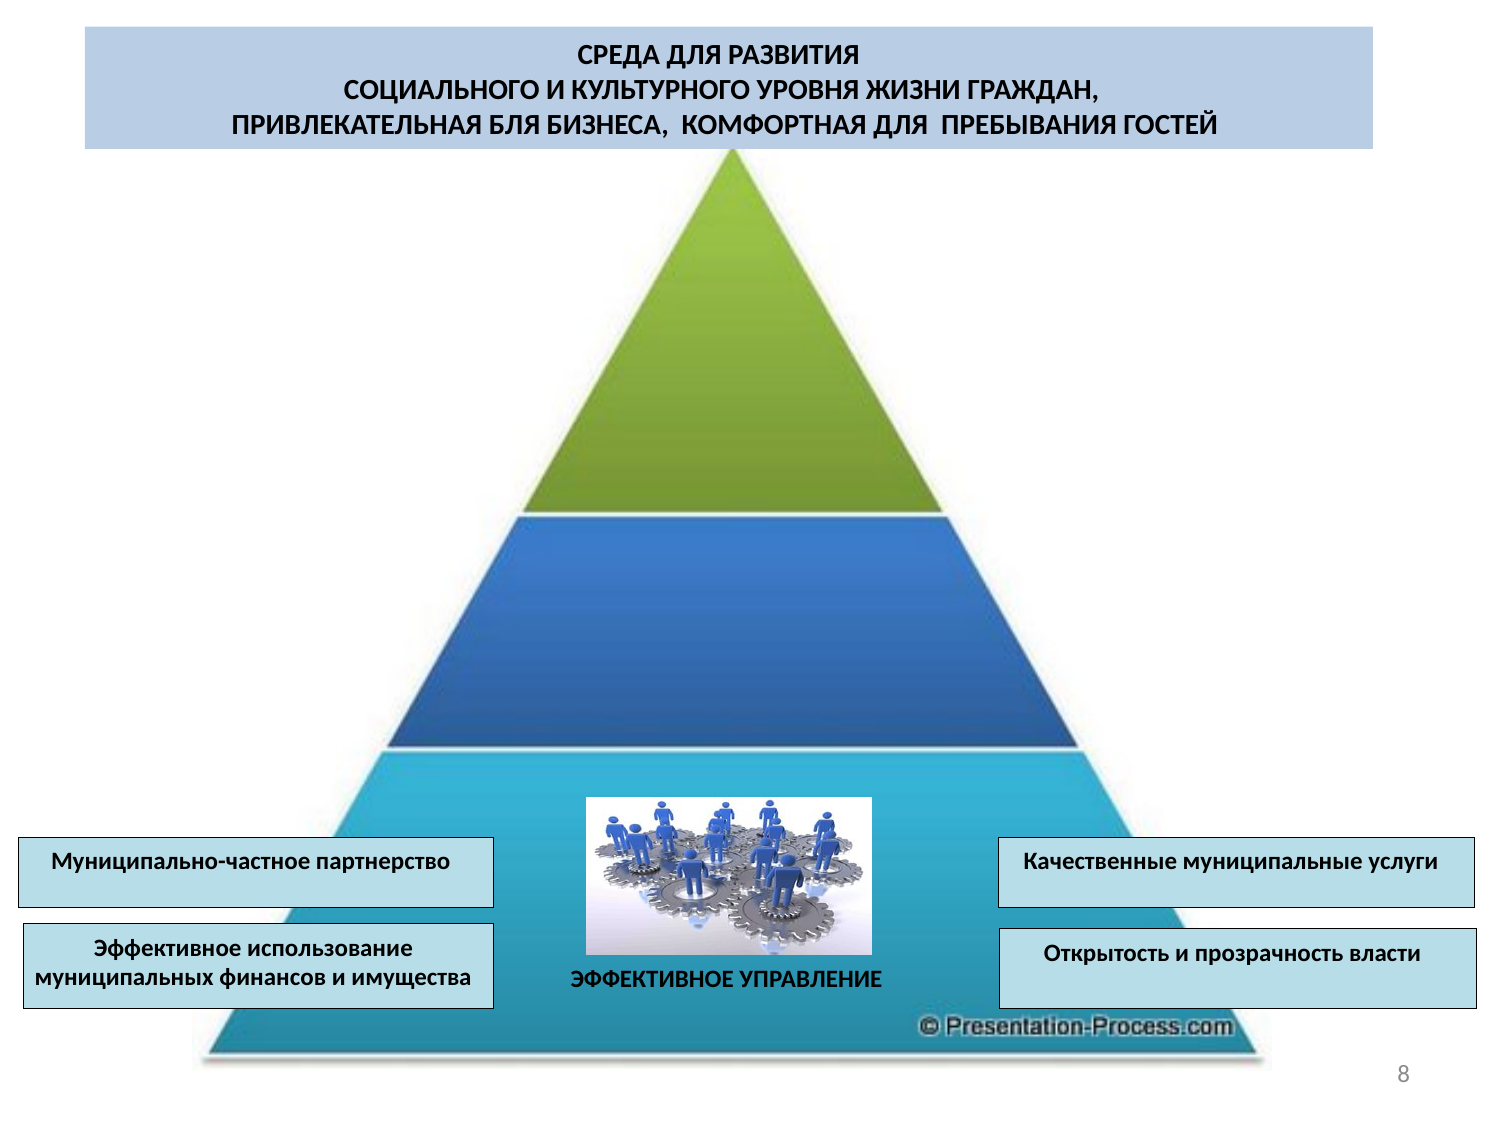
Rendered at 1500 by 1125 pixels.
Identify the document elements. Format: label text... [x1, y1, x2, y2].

picture [192, 136, 1273, 1071]
text_box Муниципально-частное партнерство [18, 837, 187, 908]
text_box Качественные муниципальные услуги [1277, 837, 1475, 908]
slide_number 8 [1074, 1042, 1425, 1103]
text_box Открытость и прозрачность власти [1277, 928, 1477, 1009]
text_box Эффективное использование муниципальных финансов и имущества [23, 923, 187, 1009]
text_box СРЕДА ДЛЯ РАЗВИТИЯ СОЦИАЛЬНОГО И КУЛЬТУРНОГО УРОВНЯ ЖИЗНИ ГРАЖДАН, ПРИВЛЕКАТЕЛЬНАЯ БЛЯ БИЗНЕСА, КОМФОРТНАЯ ДЛЯ ПРЕБЫВАНИЯ ГОСТЕЙ [84, 26, 1373, 149]
